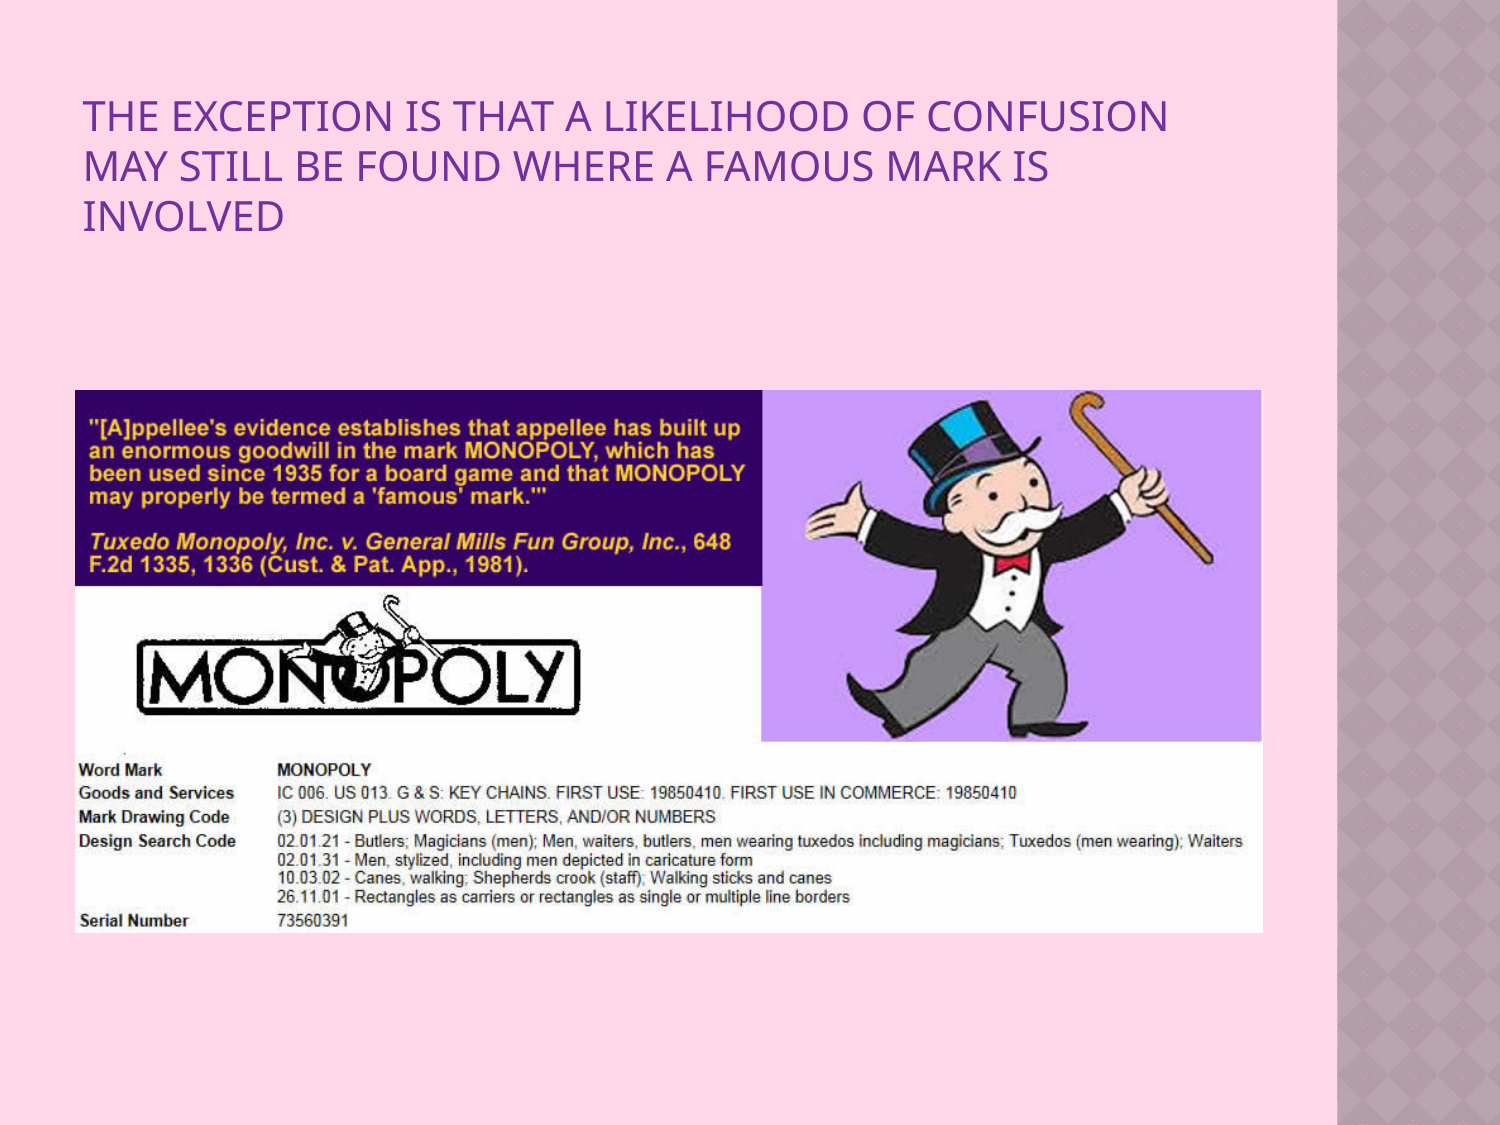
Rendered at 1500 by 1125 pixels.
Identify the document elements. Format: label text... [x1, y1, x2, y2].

title The exception is that a likelihood of confusion may still be found where a famous mark is involved [75, 52, 1263, 240]
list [74, 390, 1263, 933]
